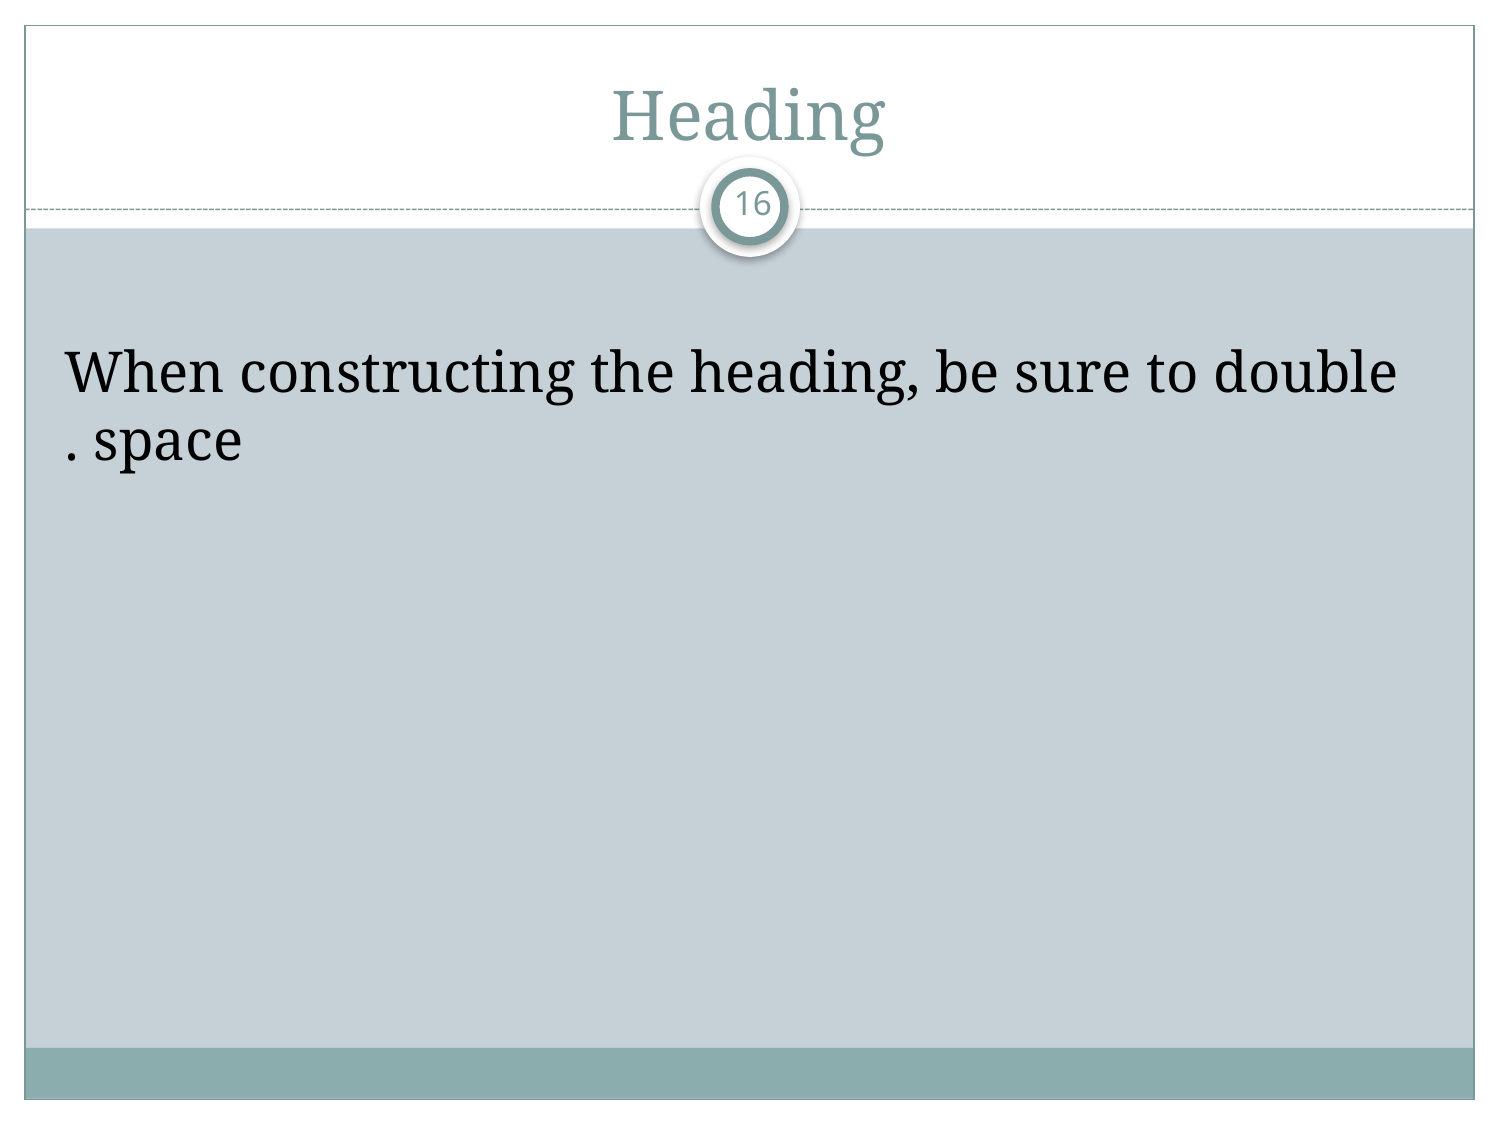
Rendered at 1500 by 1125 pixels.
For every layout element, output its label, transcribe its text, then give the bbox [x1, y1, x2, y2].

list When constructing the heading, be sure to double space . [49, 250, 1445, 1001]
title Heading [49, 37, 1450, 162]
slide_number 16 [715, 168, 791, 241]
